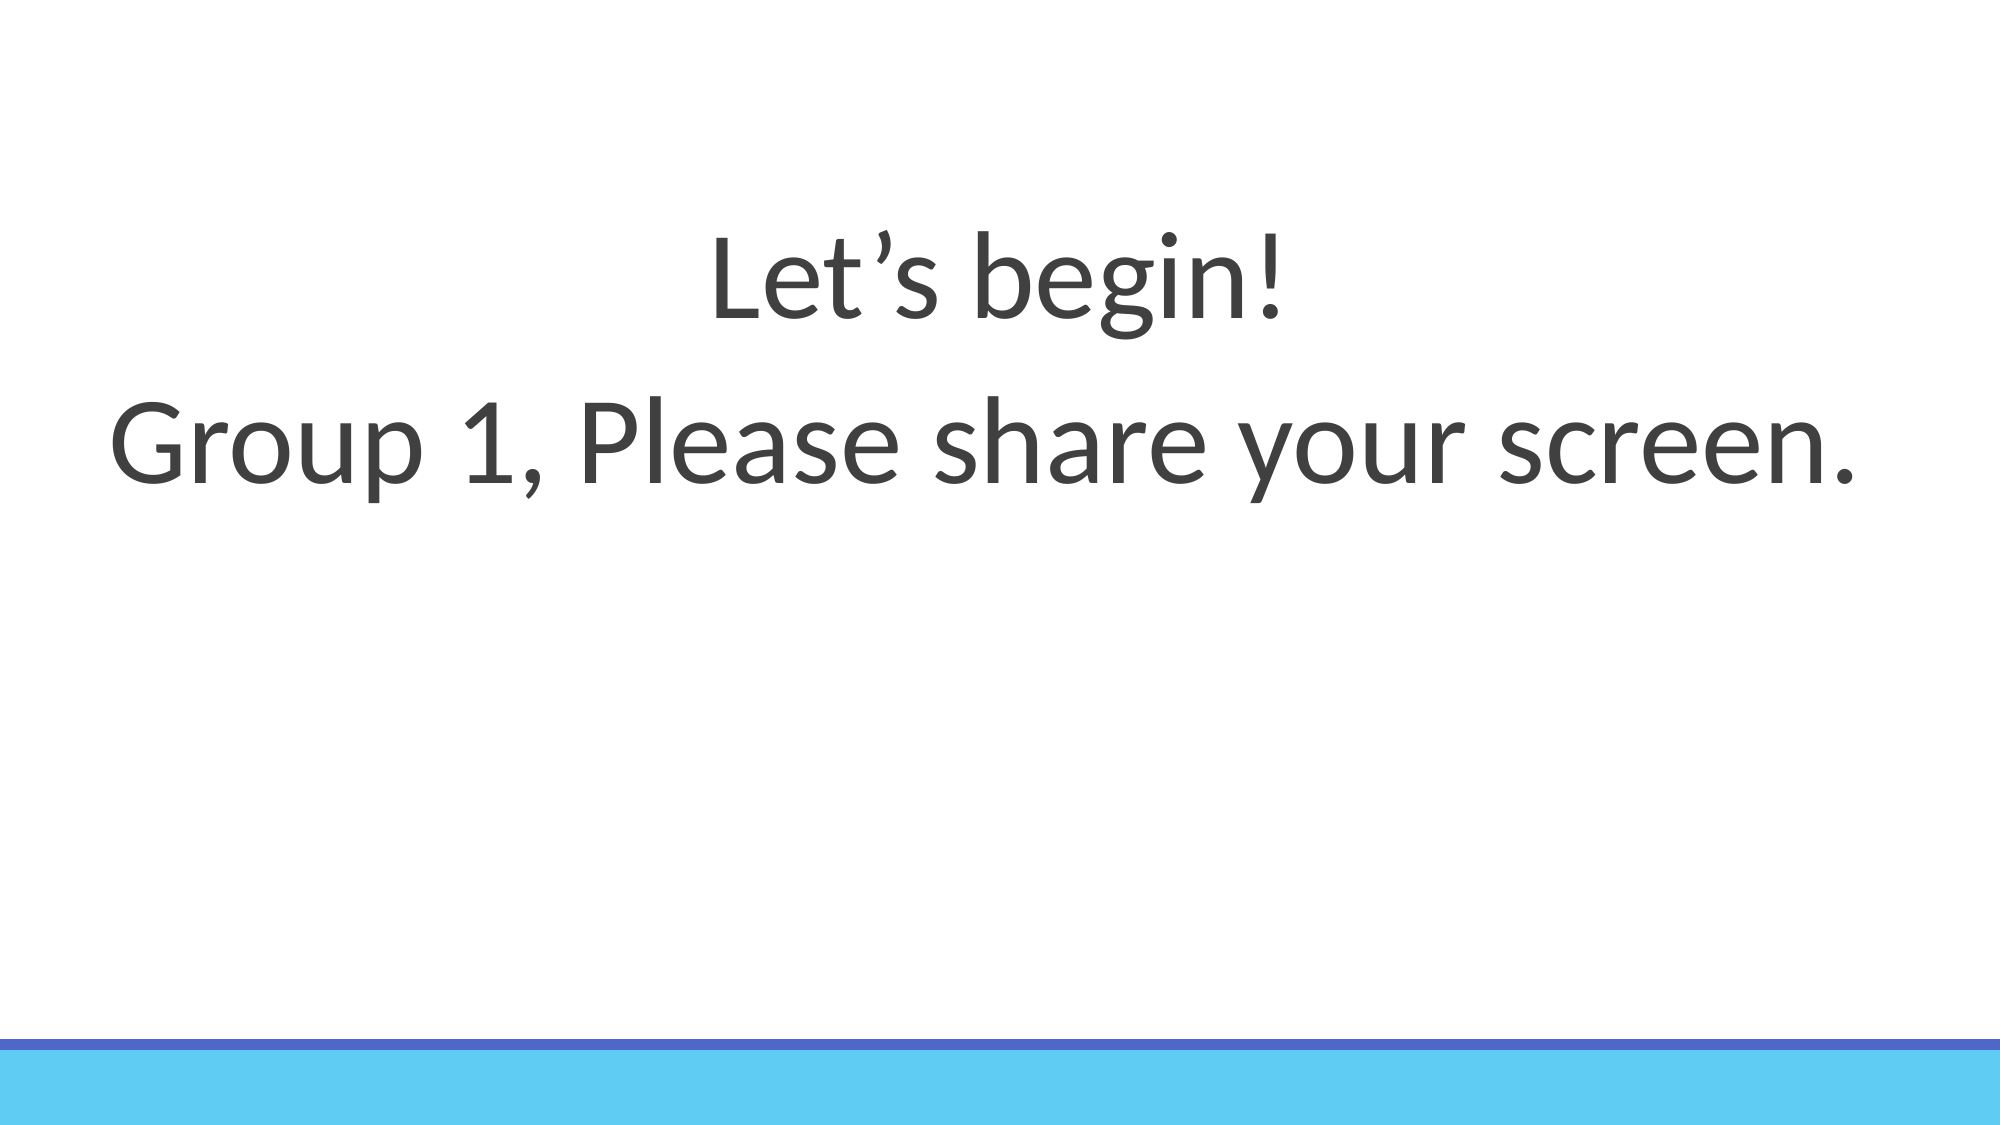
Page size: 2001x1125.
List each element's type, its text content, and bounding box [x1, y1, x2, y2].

list Let’s begin! Group 1, Please share your screen. [61, 203, 1939, 540]
